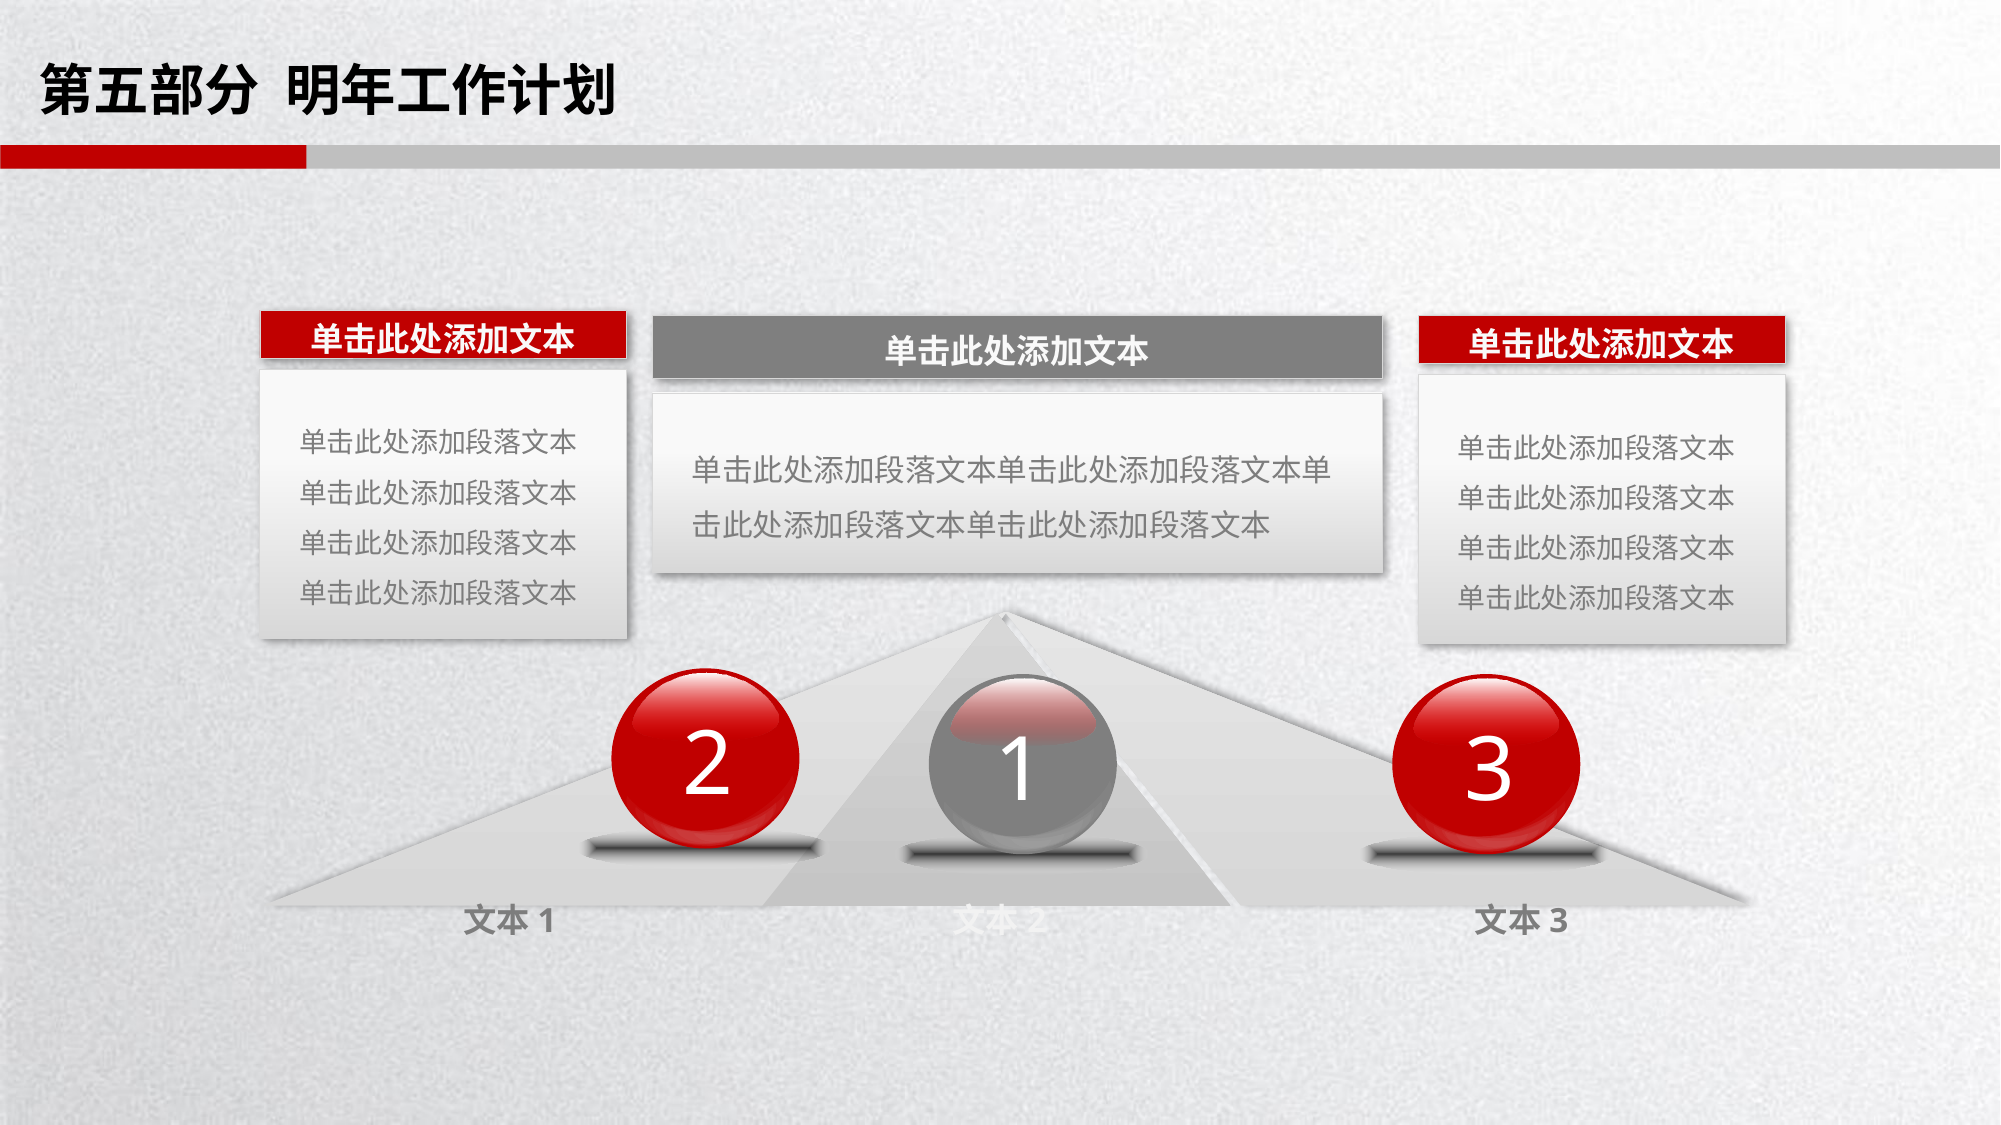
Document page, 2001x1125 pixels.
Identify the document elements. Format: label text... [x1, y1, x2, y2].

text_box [1356, 673, 1612, 875]
title 第五部分 明年工作计划 [23, 47, 1824, 124]
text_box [575, 668, 831, 869]
text_box 单击此处添加文本 [652, 315, 1383, 379]
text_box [1228, 611, 1751, 948]
picture [0, 0, 2001, 1125]
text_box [893, 673, 1149, 875]
text_box 单击此处添加段落文本单击此处添加段落文本单击此处添加段落文本单击此处添加段落文本 [259, 369, 627, 612]
text_box 单击此处添加文本 [259, 310, 627, 358]
text_box 单击此处添加段落文本单击此处添加段落文本单击此处添加段落文本单击此处添加段落文本 [652, 392, 1383, 573]
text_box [262, 611, 763, 948]
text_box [762, 612, 1232, 948]
text_box 单击此处添加段落文本单击此处添加段落文本单击此处添加段落文本单击此处添加段落文本 [1418, 374, 1786, 644]
text_box 单击此处添加文本 [1418, 315, 1786, 364]
